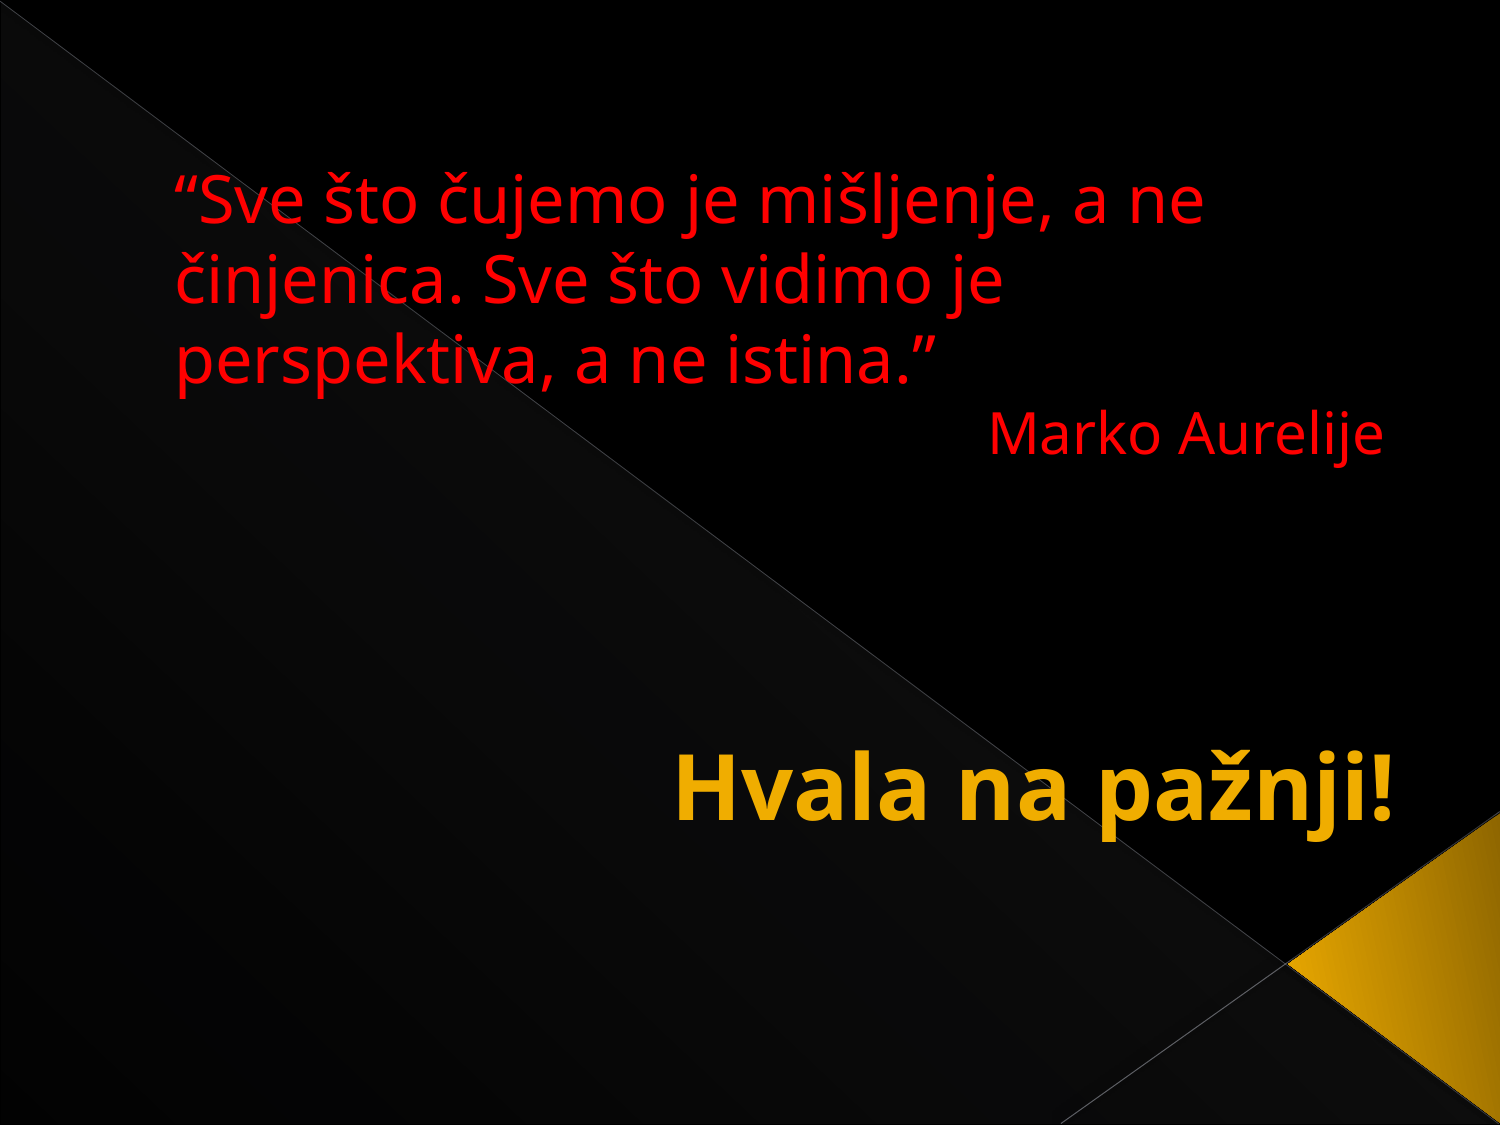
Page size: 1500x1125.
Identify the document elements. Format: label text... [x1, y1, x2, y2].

title Hvala na pažnji! [88, 127, 1412, 846]
text_box “Sve što čujemo je mišljenje, a ne činjenica. Sve što vidimo je perspektiva, a ne istina.” Marko Aurelije [159, 149, 1400, 474]
